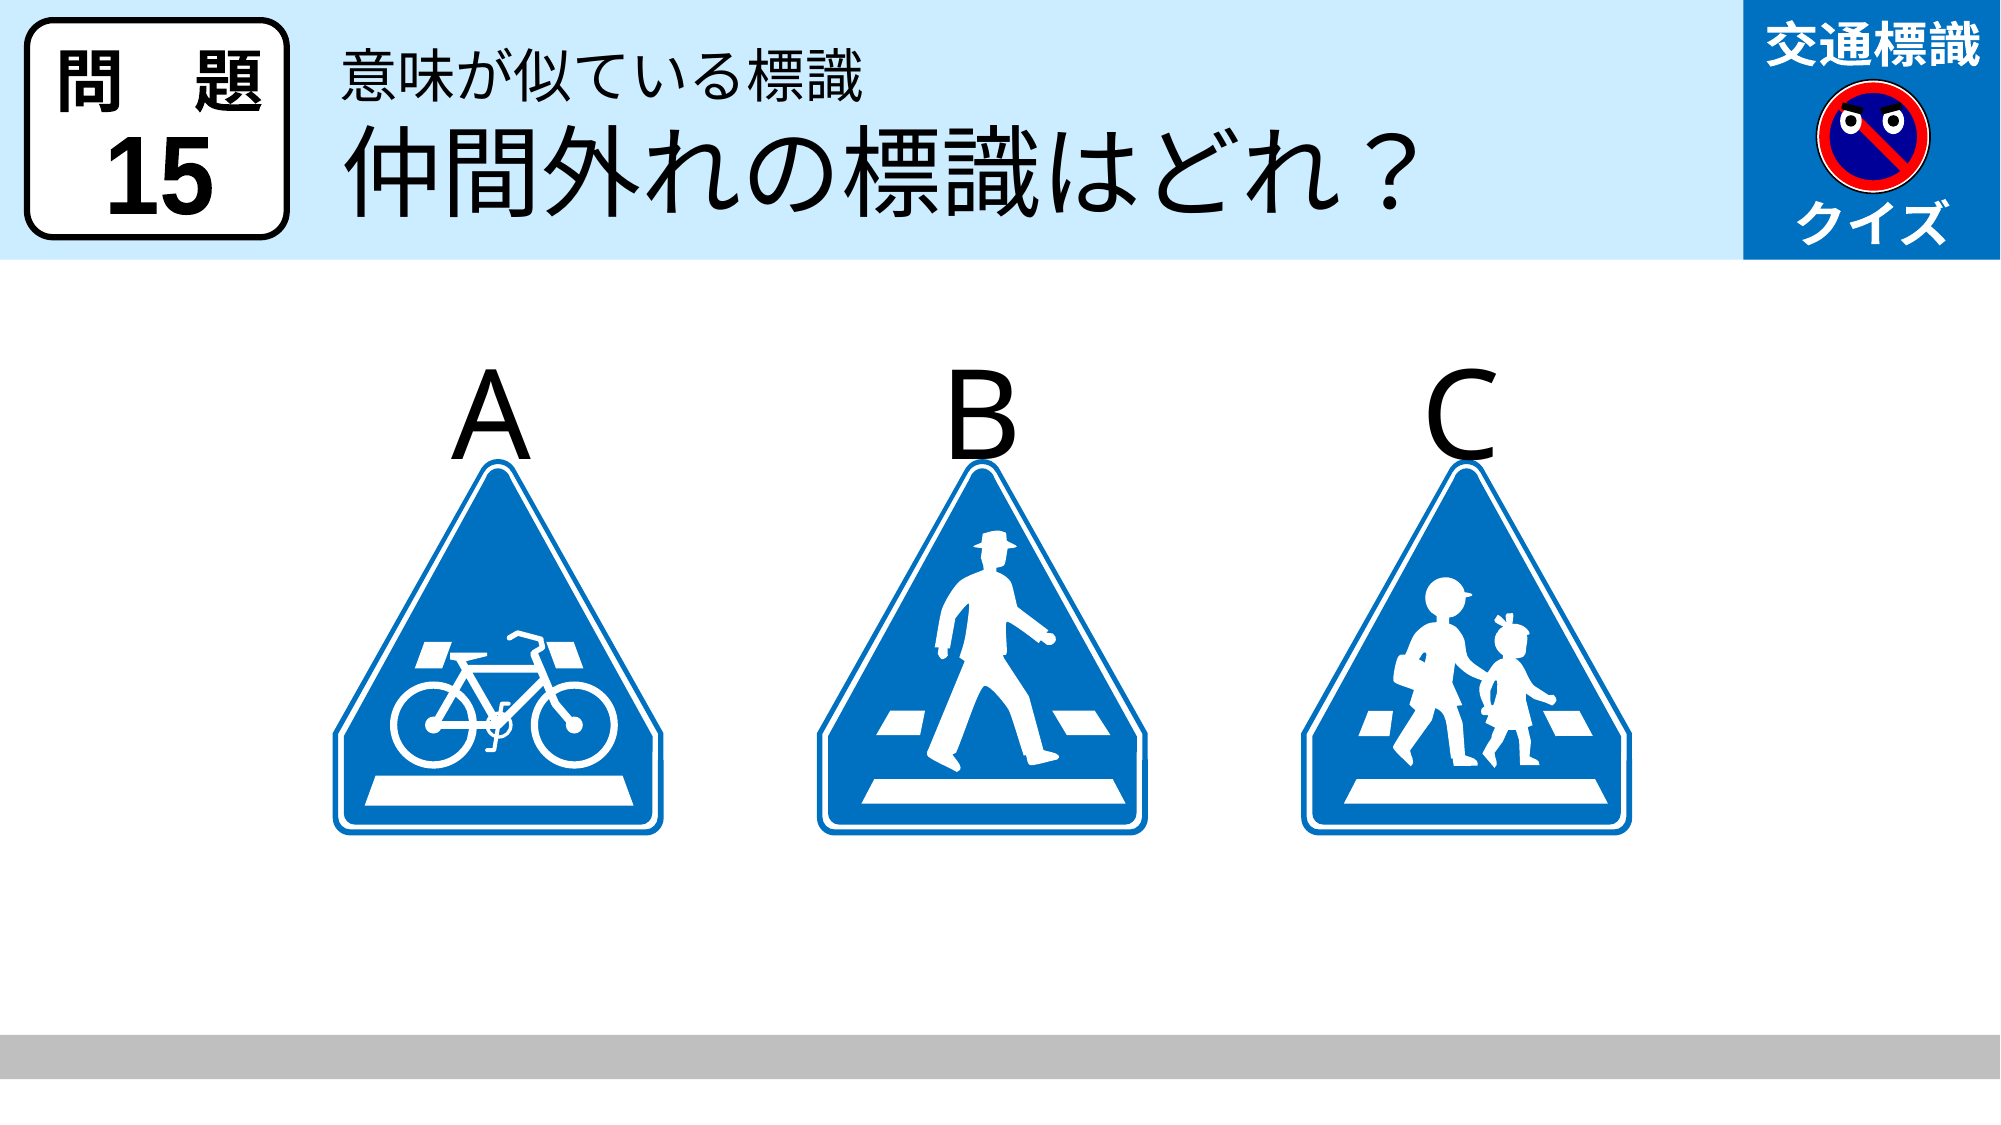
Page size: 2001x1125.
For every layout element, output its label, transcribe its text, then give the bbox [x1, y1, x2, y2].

text_box 仲間外れの標識はどれ？ [326, 101, 1457, 237]
text_box C [1406, 327, 1515, 457]
text_box [0, 1034, 2000, 1080]
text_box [1300, 458, 1633, 836]
text_box 意味が似ている標識 [324, 32, 879, 117]
text_box B [925, 327, 1037, 457]
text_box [332, 458, 664, 836]
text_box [816, 458, 1149, 836]
text_box A [436, 327, 547, 457]
